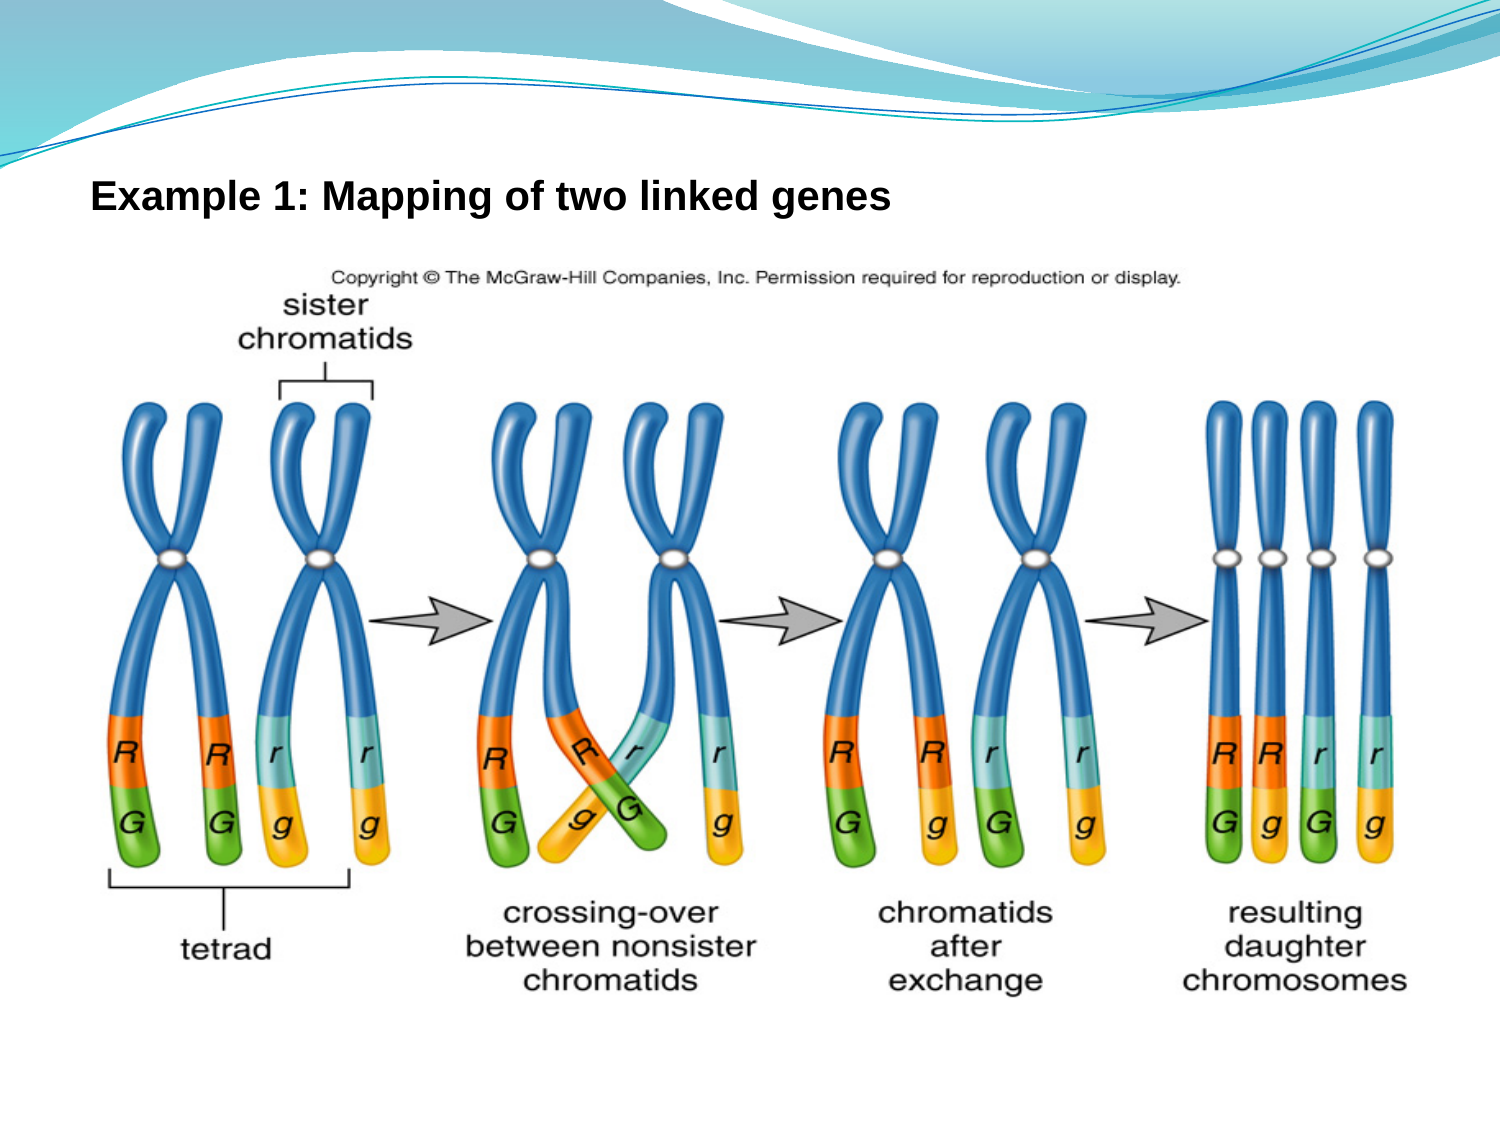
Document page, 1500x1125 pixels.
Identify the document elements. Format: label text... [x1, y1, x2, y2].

picture [100, 266, 1412, 1000]
list Example 1: Mapping of two linked genes [75, 160, 1425, 1125]
